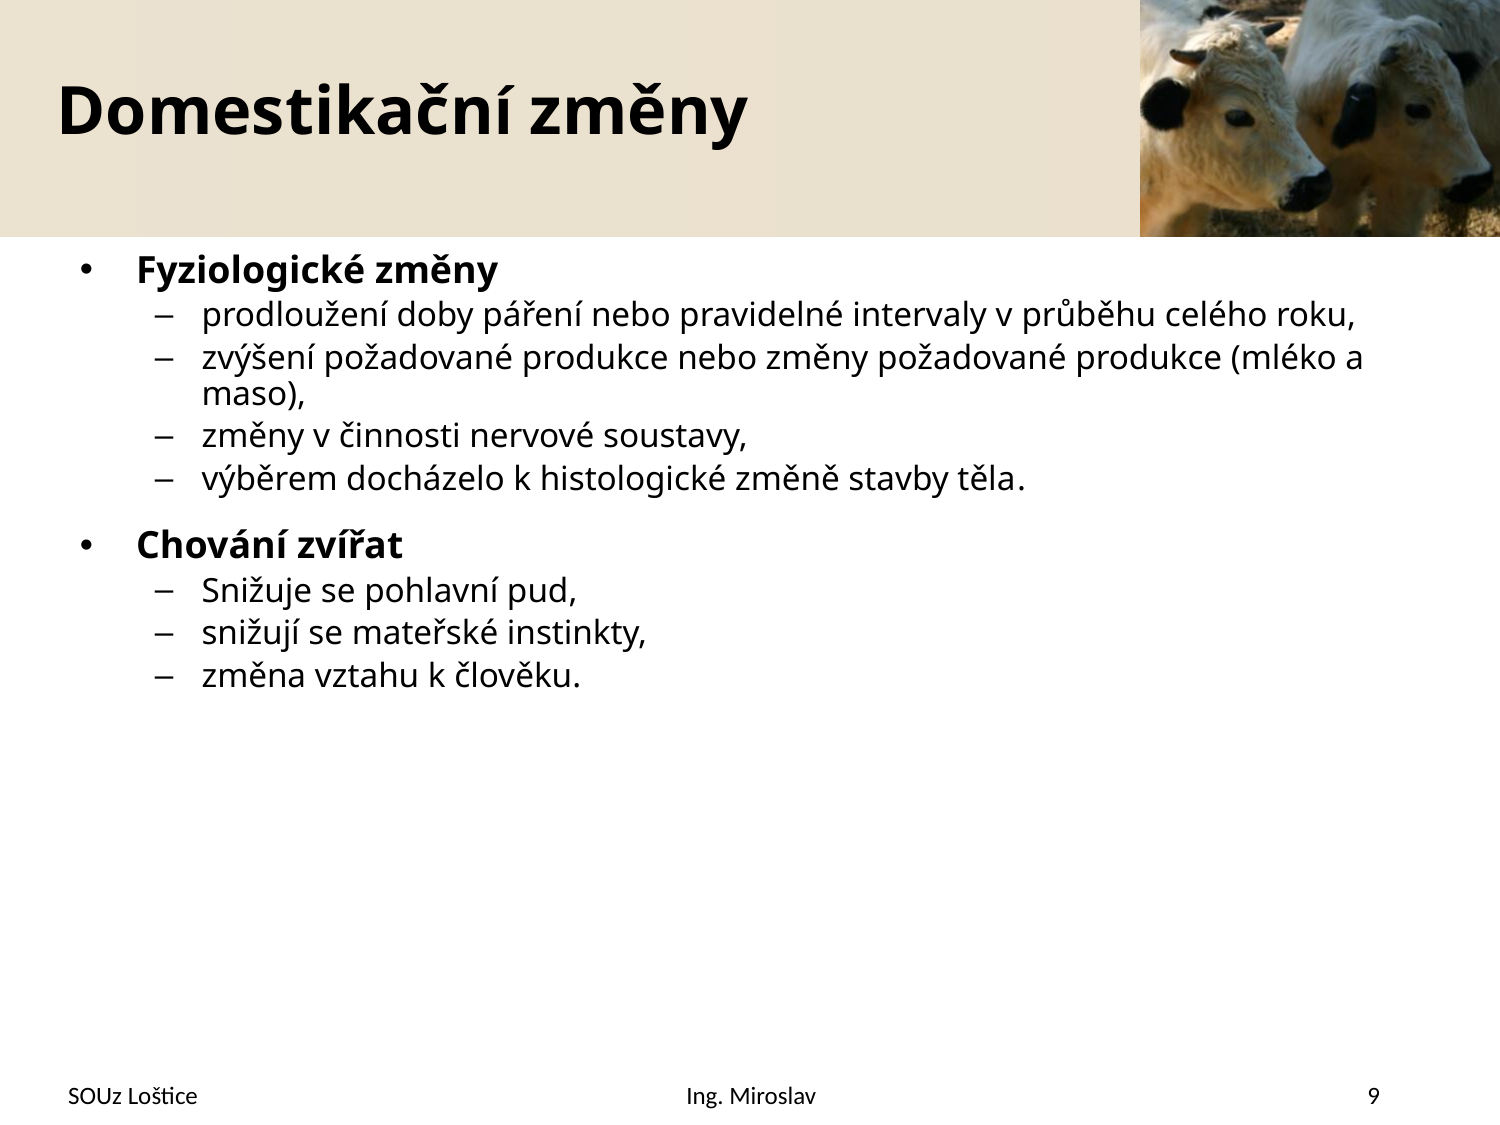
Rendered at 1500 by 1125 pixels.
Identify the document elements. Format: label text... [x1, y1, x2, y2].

footer Ing. Miroslav [513, 1095, 989, 1125]
title Domestikační změny [40, 42, 1139, 173]
slide_number 9 [1045, 1095, 1396, 1125]
list Fyziologické změny prodloužení doby páření nebo pravidelné intervaly v průběhu celého roku, zvýšení požadované produkce nebo změny požadované produkce (mléko a maso), změny v činnosti nervové soustavy, výběrem docházelo k histologické změně stavby těla. Chování zvířat Snižuje se pohlavní pud, snižují se mateřské instinkty, změna vztahu k člověku. [64, 243, 1471, 1095]
slide_number SOUz Loštice [53, 1065, 404, 1125]
picture [1140, 0, 1500, 237]
